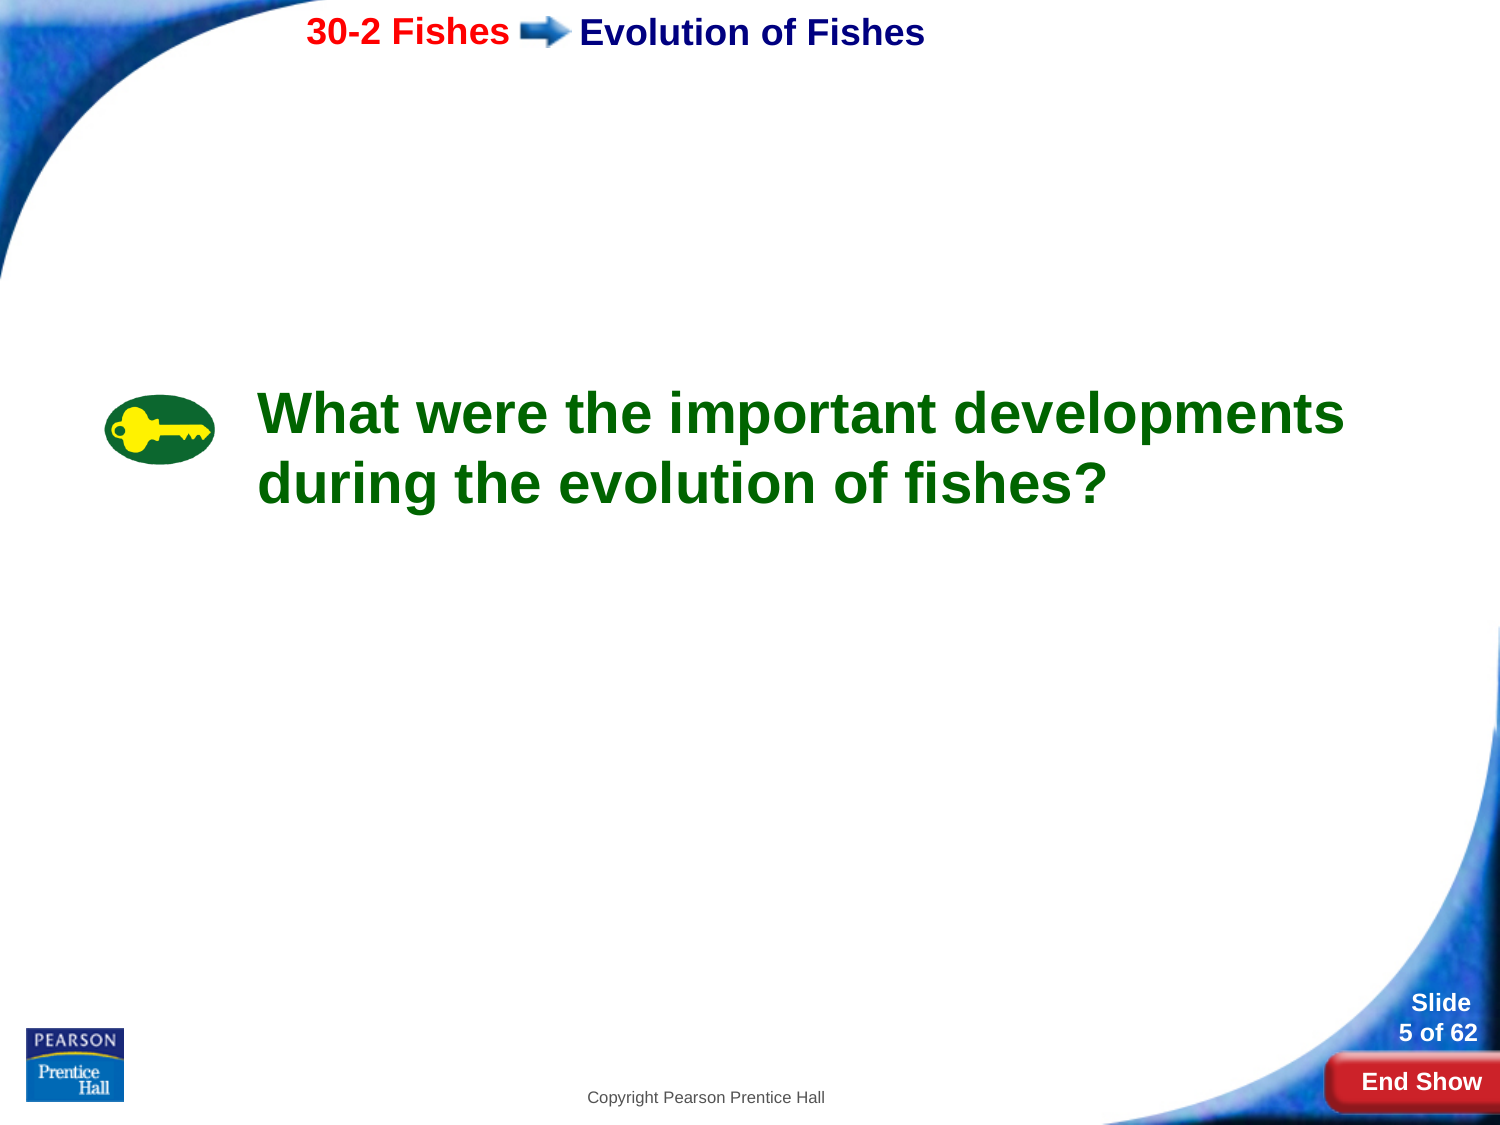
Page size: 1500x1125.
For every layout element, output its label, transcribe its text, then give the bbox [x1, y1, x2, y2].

footer Copyright Pearson Prentice Hall [468, 1078, 945, 1105]
title Evolution of Fishes [564, 0, 1234, 76]
list What were the important developments during the evolution of fishes? [44, 179, 1500, 938]
picture [0, 0, 1500, 1125]
